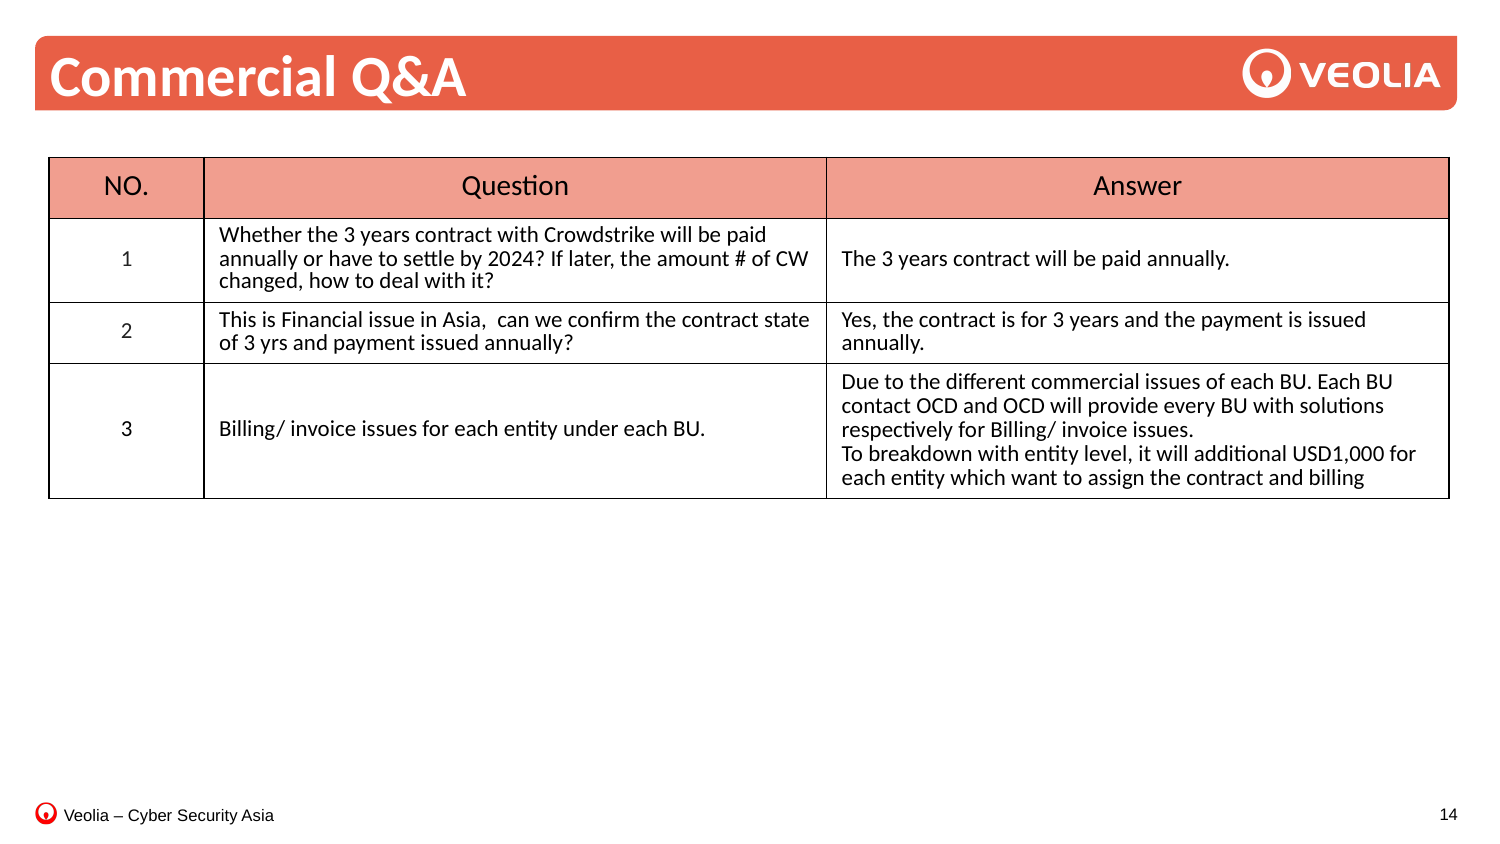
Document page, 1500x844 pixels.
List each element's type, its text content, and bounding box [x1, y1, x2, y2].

table_cell Due to the different commercial issues of each BU. Each BU contact OCD and OCD will provide every BU with solutions respectively for Billing/ invoice issues. To breakdown with entity level, it will additional USD1,000 for each entity which want to assign the contract and billing [827, 364, 1448, 498]
table_cell 1 [50, 219, 203, 302]
table_header Question [205, 158, 826, 218]
table_cell This is Financial issue in Asia, can we confirm the contract state of 3 yrs and payment issued annually? [205, 303, 826, 363]
table_header NO. [50, 158, 203, 218]
table_header Answer [827, 158, 1448, 218]
table_cell Yes, the contract is for 3 years and the payment is issued annually. [827, 303, 1448, 363]
picture [35, 802, 57, 825]
table_cell Whether the 3 years contract with Crowdstrike will be paid annually or have to settle by 2024? If later, the amount # of CW changed, how to deal with it? [205, 219, 826, 302]
table_cell The 3 years contract will be paid annually. [827, 219, 1448, 302]
table_cell 3 [50, 364, 203, 498]
title Commercial Q&A [35, 36, 1457, 111]
table_cell 2 [50, 303, 203, 363]
table_cell Billing/ invoice issues for each entity under each BU. [205, 364, 826, 498]
